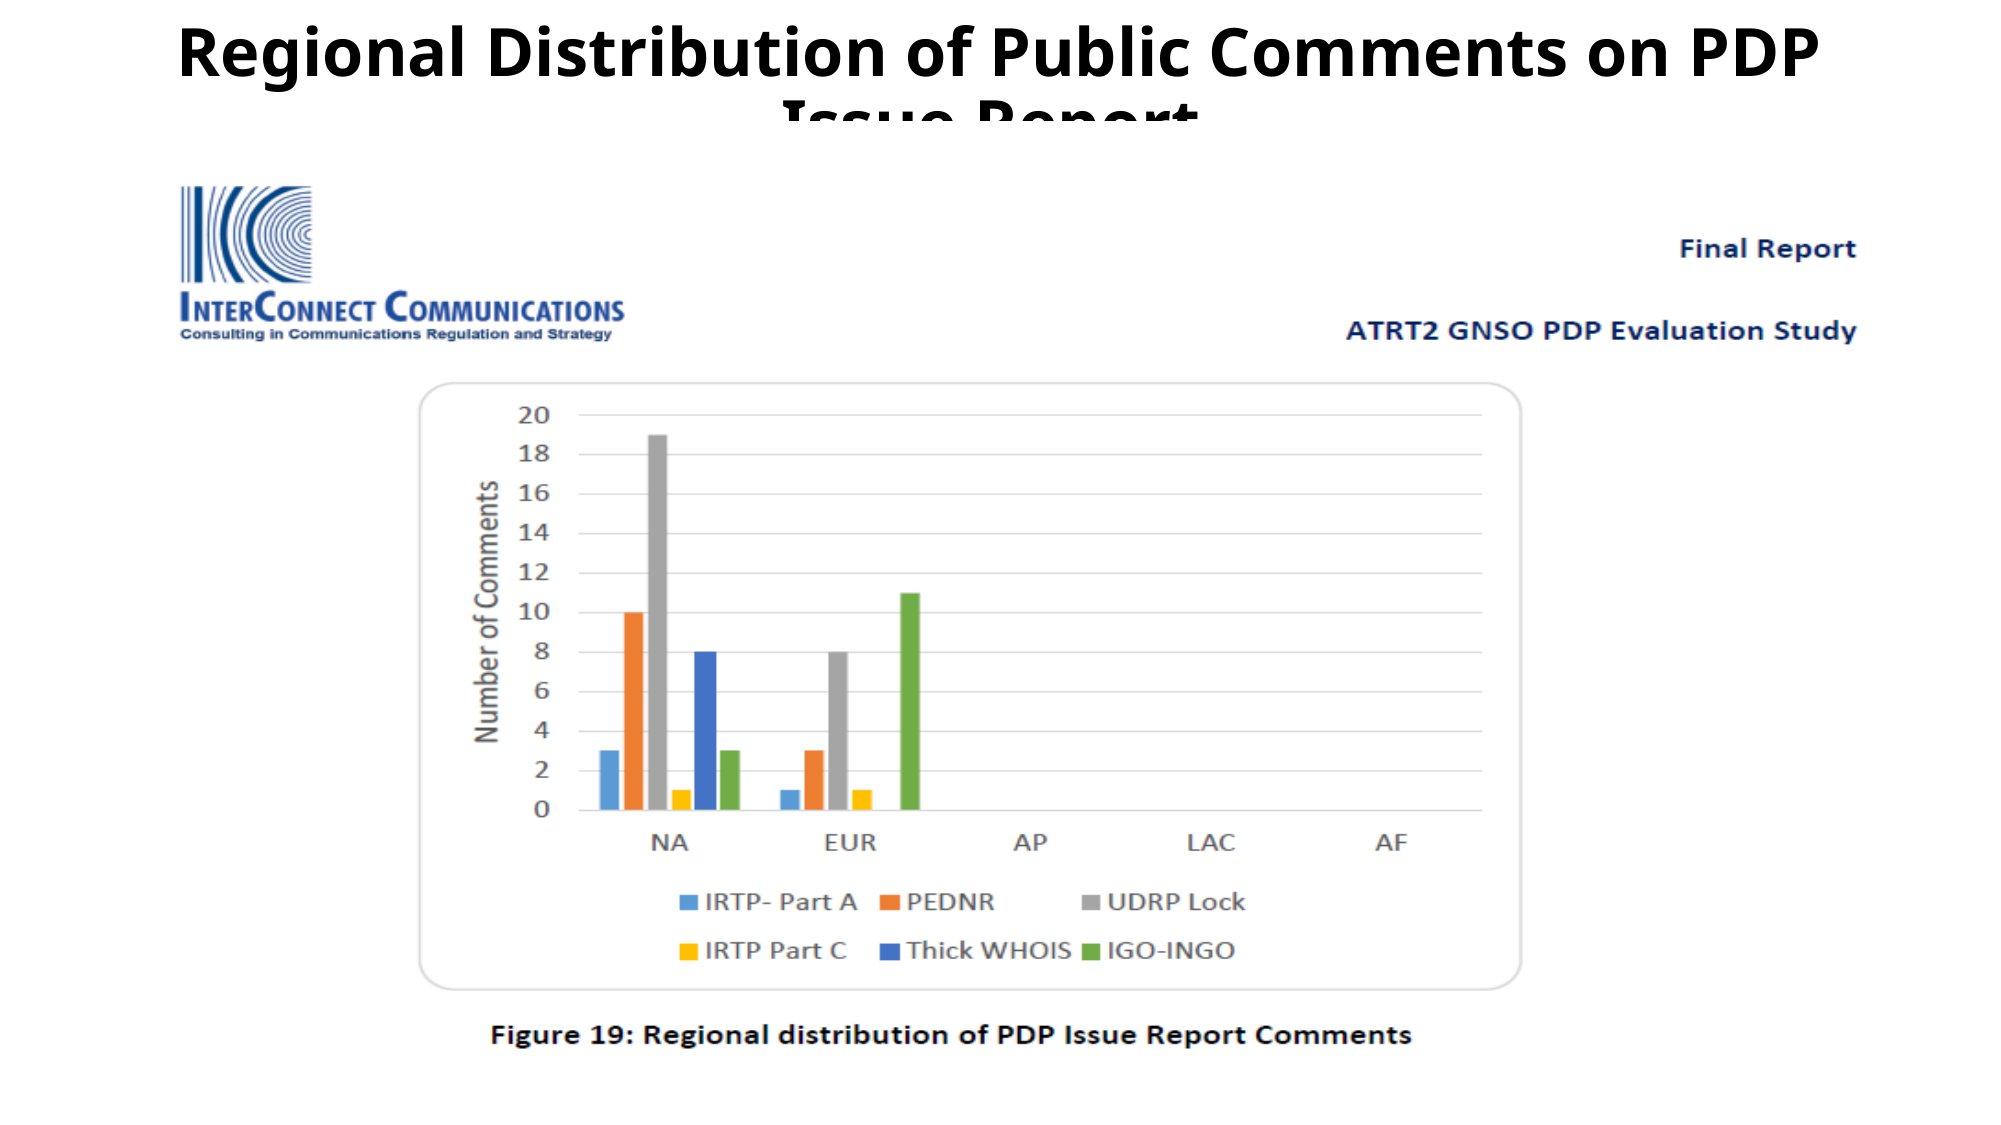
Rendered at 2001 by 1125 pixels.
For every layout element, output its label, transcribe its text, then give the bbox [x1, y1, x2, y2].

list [96, 121, 1940, 1064]
title Regional Distribution of Public Comments on PDP Issue Report [137, 0, 1863, 121]
